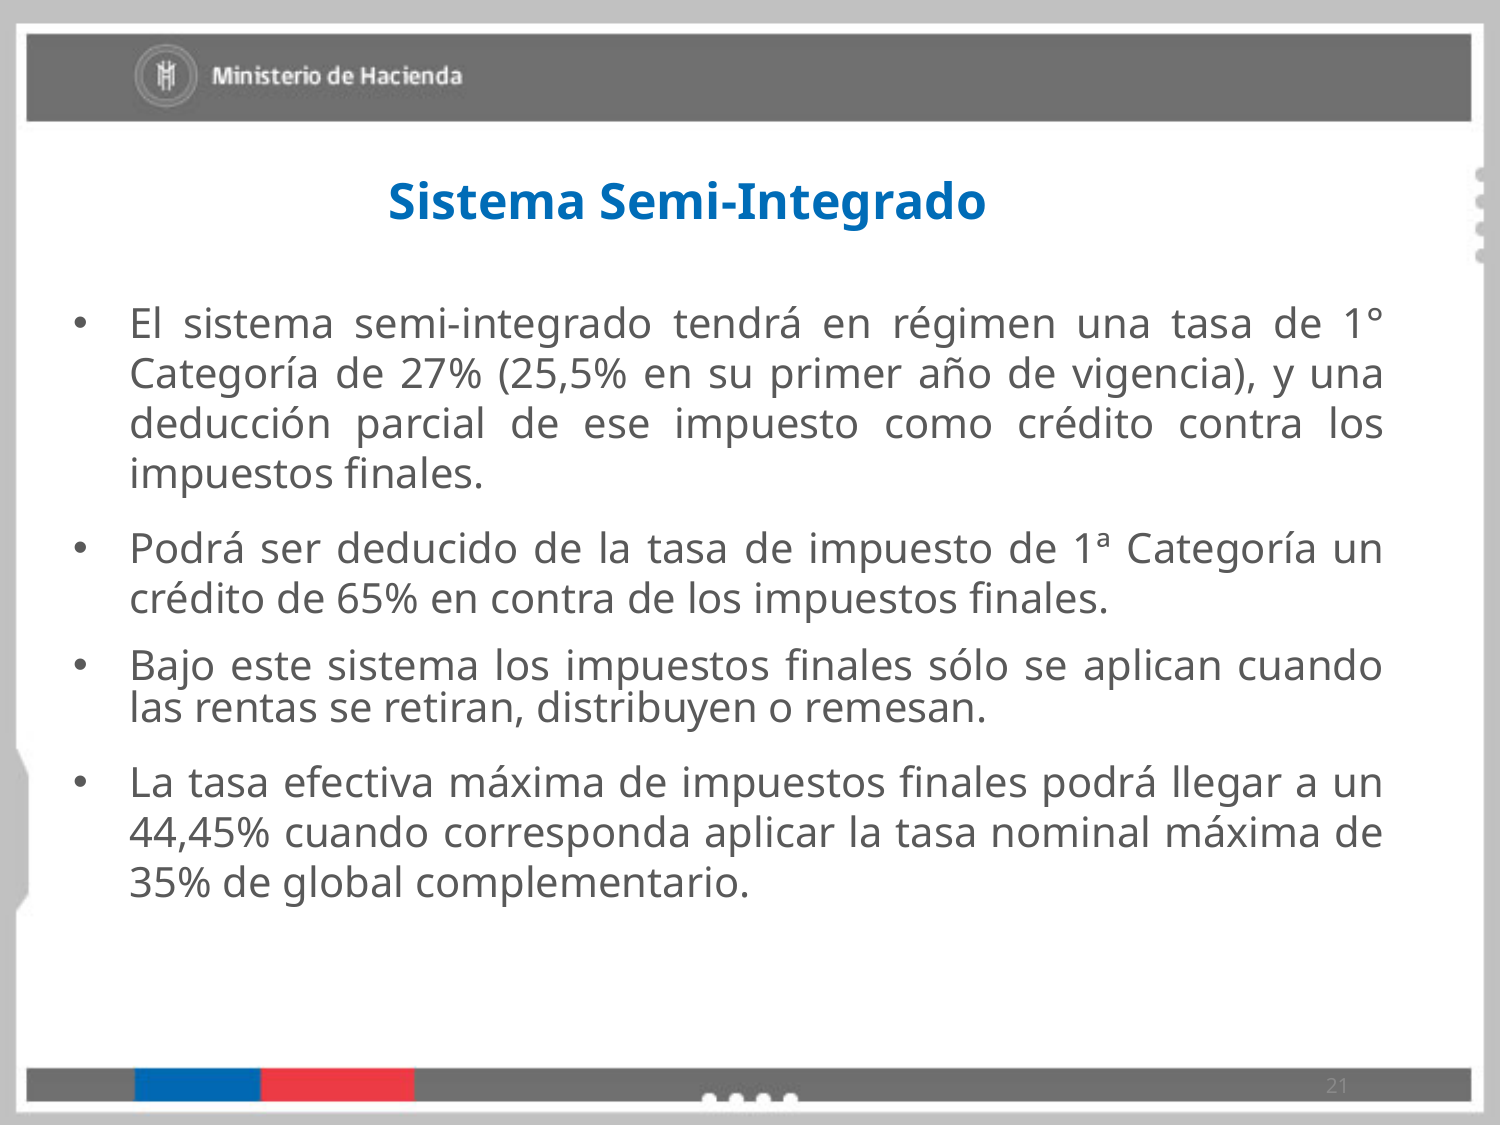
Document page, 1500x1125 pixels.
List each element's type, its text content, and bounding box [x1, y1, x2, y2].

list El sistema semi-integrado tendrá en régimen una tasa de 1° Categoría de 27% (25,5% en su primer año de vigencia), y una deducción parcial de ese impuesto como crédito contra los impuestos finales. Podrá ser deducido de la tasa de impuesto de 1ª Categoría un crédito de 65% en contra de los impuestos finales. Bajo este sistema los impuestos finales sólo se aplican cuando las rentas se retiran, distribuyen o remesan. La tasa efectiva máxima de impuestos finales podrá llegar a un 44,45% cuando corresponda aplicar la tasa nominal máxima de 35% de global complementario. [58, 289, 1400, 1000]
title Sistema Semi-Integrado [24, 162, 1365, 350]
slide_number 21 [1014, 1070, 1365, 1103]
picture [0, 0, 1500, 1125]
